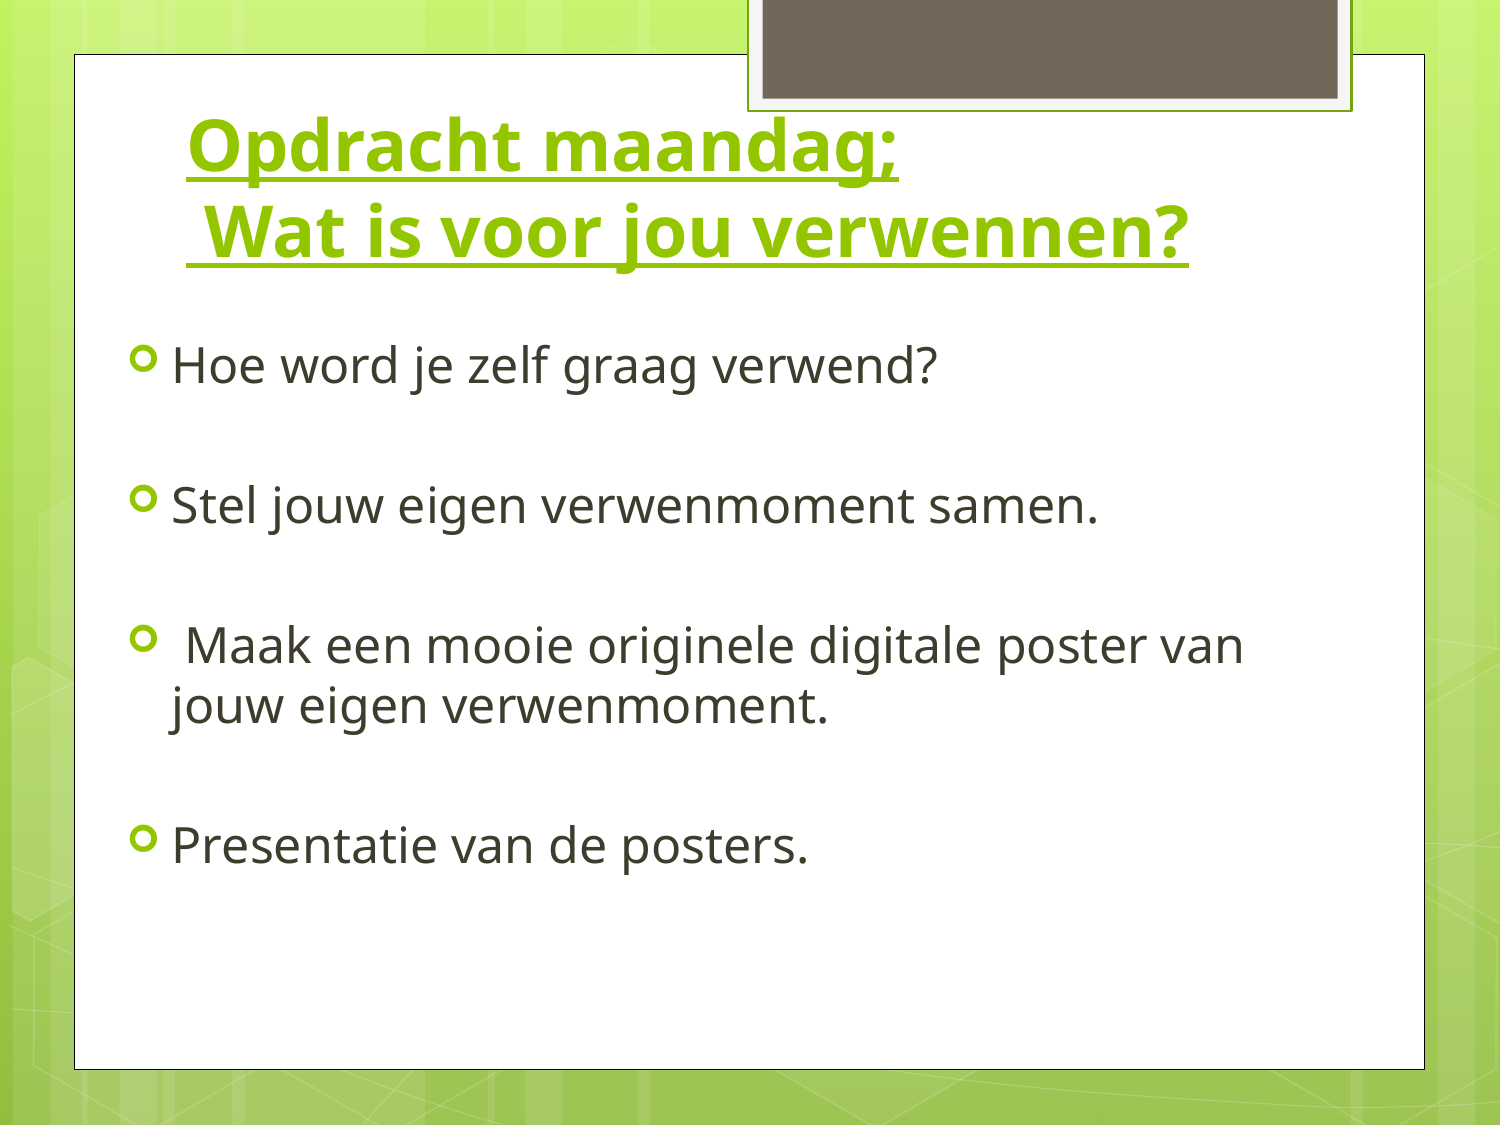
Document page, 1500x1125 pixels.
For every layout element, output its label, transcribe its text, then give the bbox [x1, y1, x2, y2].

title Opdracht maandag; Wat is voor jou verwennen? [171, 90, 1324, 279]
list Hoe word je zelf graag verwend? Stel jouw eigen verwenmoment samen. Maak een mooie originele digitale poster van jouw eigen verwenmoment. Presentatie van de posters. [100, 326, 1341, 1024]
